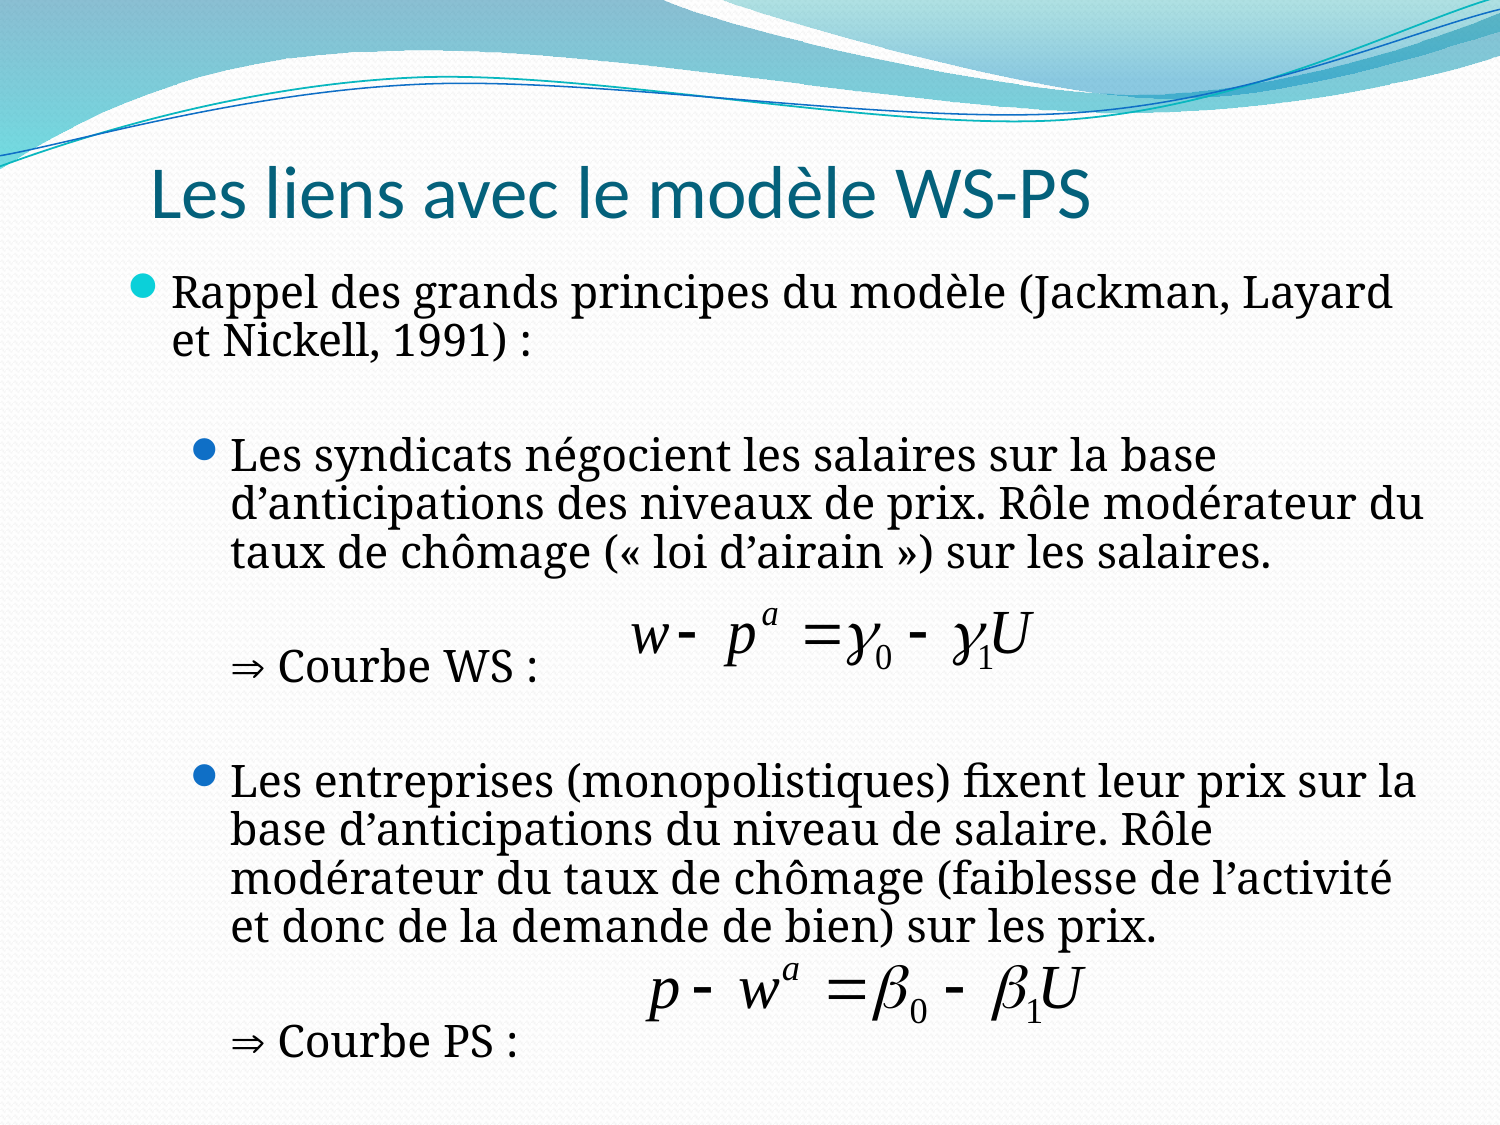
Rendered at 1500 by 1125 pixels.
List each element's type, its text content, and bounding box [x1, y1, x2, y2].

title Les liens avec le modèle WS-PS [150, 45, 1425, 234]
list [619, 585, 1050, 686]
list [631, 940, 1103, 1040]
list Rappel des grands principes du modèle (Jackman, Layard et Nickell, 1991) : Les syndicats négocient les salaires sur la base d’anticipations des niveaux de prix. Rôle modérateur du taux de chômage (« loi d’airain ») sur les salaires.  Courbe WS : Les entreprises (monopolistiques) fixent leur prix sur la base d’anticipations du niveau de salaire. Rôle modérateur du taux de chômage (faiblesse de l’activité et donc de la demande de bien) sur les prix.  Courbe PS : [112, 262, 1459, 1083]
